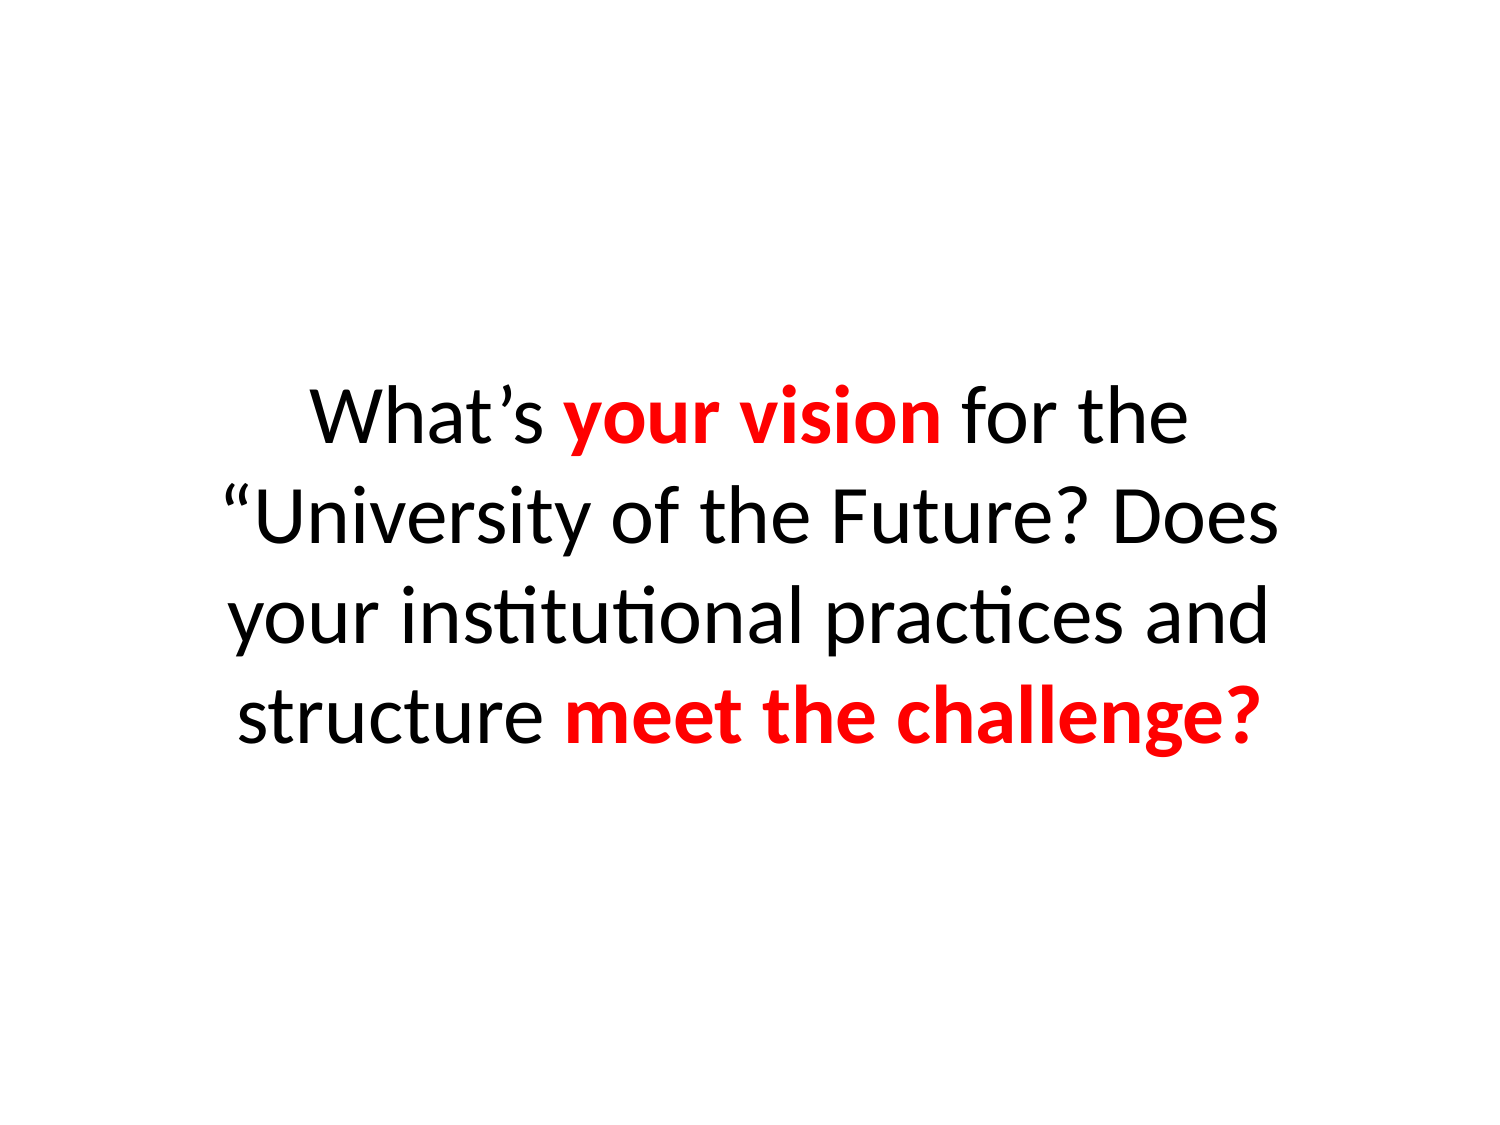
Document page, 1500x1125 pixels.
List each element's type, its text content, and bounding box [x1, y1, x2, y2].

text_box What’s your vision for the “University of the Future? Does your institutional practices and structure meet the challenge? [187, 352, 1313, 768]
